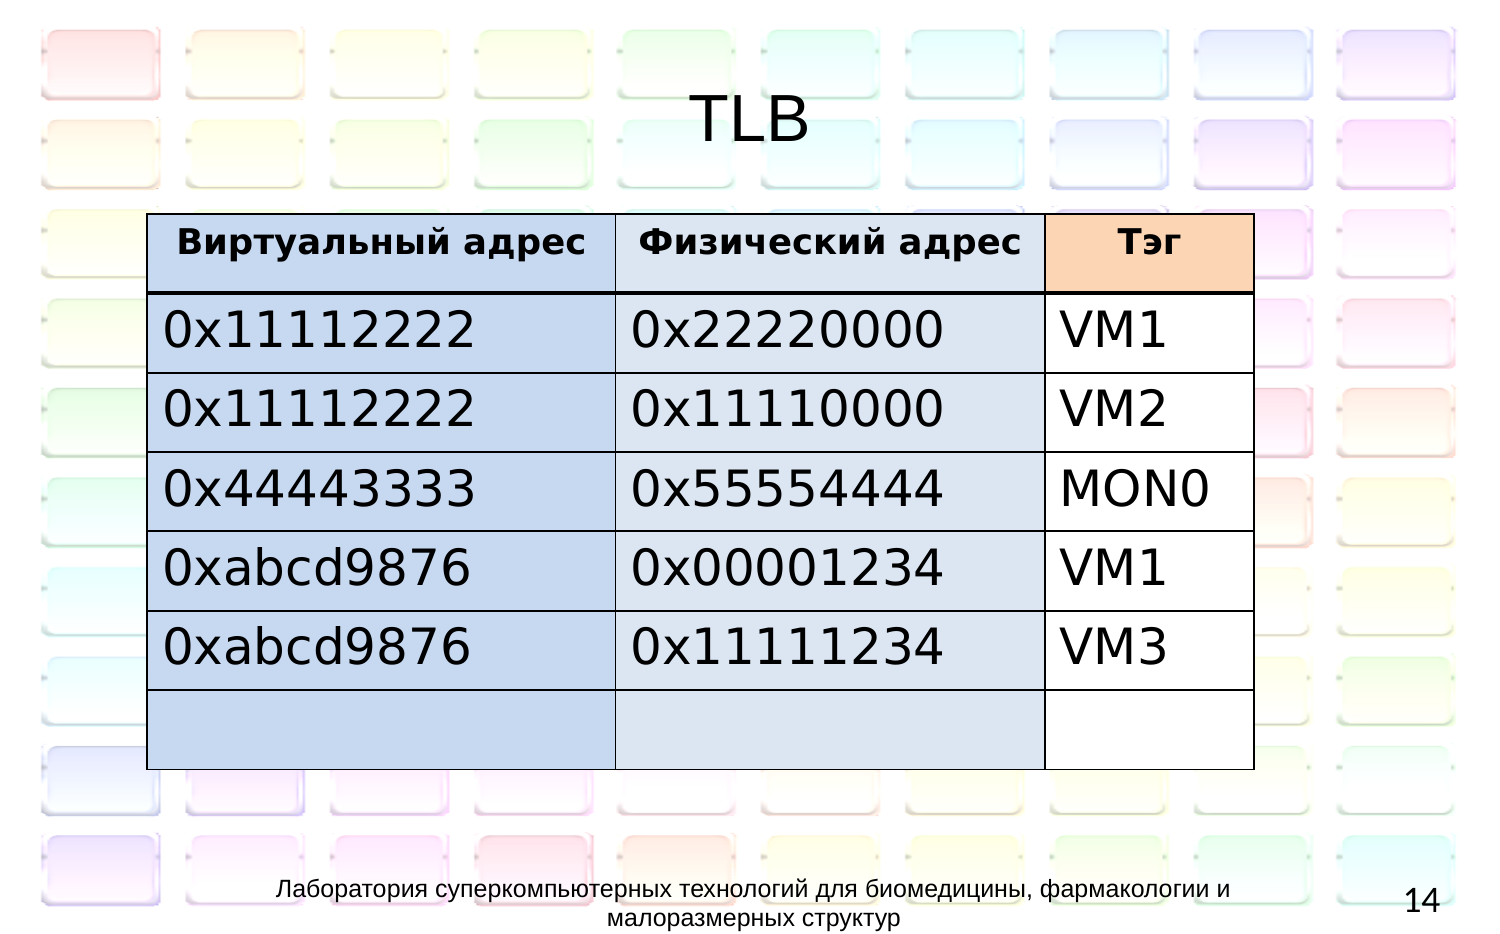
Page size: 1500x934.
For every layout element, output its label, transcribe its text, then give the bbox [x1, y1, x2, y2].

text_box Лаборатория суперкомпьютерных технологий для биомедицины, фармакологии и малоразмерных структур [171, 864, 1338, 915]
table_header Виртуальный адрес [148, 215, 615, 291]
table_cell VM2 [1046, 374, 1253, 451]
table_cell 0x11112222 [148, 374, 615, 451]
table_cell 0x11110000 [616, 374, 1044, 451]
table_header Физический адрес [616, 215, 1044, 291]
table_cell [148, 691, 615, 769]
text_box TLB [75, 37, 1425, 193]
table_cell 0x00001234 [616, 532, 1044, 610]
table_cell VM3 [1046, 612, 1253, 689]
table_cell 0x44443333 [148, 453, 615, 530]
table_cell 0xabcd9876 [148, 612, 615, 689]
text_box 14 [1387, 868, 1473, 918]
table_header Тэг [1046, 215, 1253, 291]
table_cell 0x11112222 [148, 295, 615, 372]
table_cell 0x11111234 [616, 612, 1044, 689]
picture [0, 0, 1500, 933]
table_cell [1046, 691, 1253, 769]
table_cell 0x22220000 [616, 295, 1044, 372]
table_cell 0xabcd9876 [148, 532, 615, 610]
table_cell [616, 691, 1044, 769]
table_cell 0x55554444 [616, 453, 1044, 530]
table_cell MON0 [1046, 453, 1253, 530]
table_cell VM1 [1046, 532, 1253, 610]
table_cell VM1 [1046, 295, 1253, 372]
